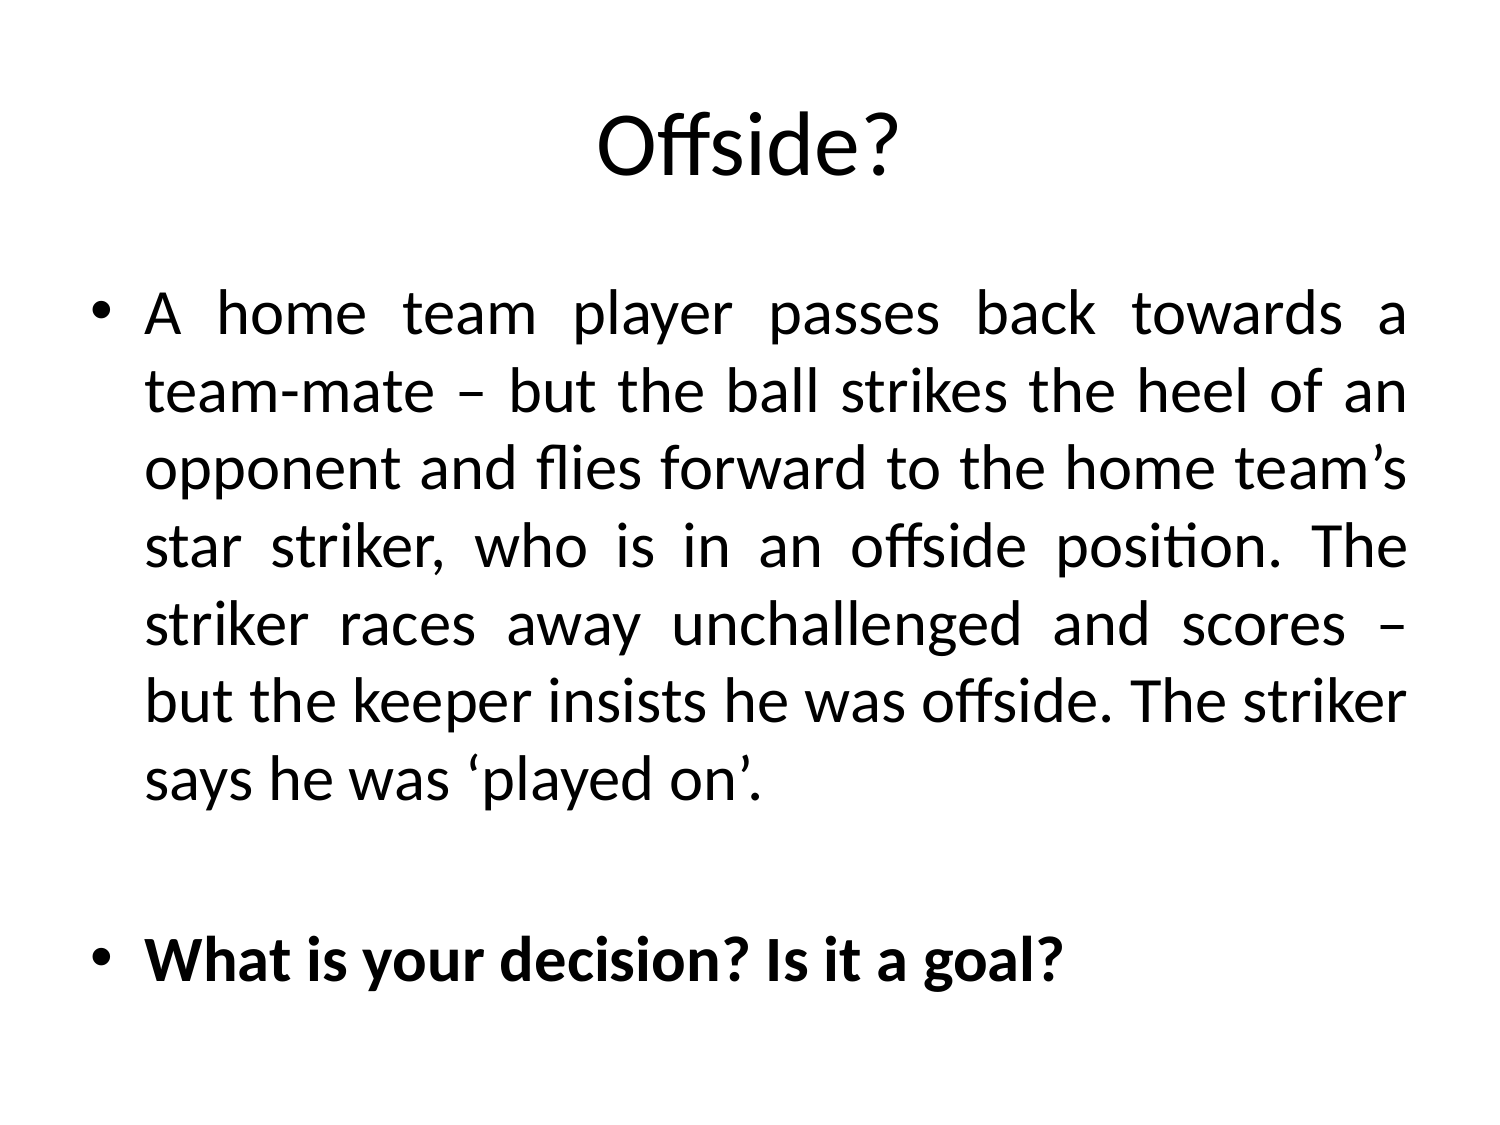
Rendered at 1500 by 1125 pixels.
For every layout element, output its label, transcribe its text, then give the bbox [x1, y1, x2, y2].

list A home team player passes back towards a team-mate – but the ball strikes the heel of an opponent and flies forward to the home team’s star striker, who is in an offside position. The striker races away unchallenged and scores – but the keeper insists he was offside. The striker says he was ‘played on’. What is your decision? Is it a goal? [75, 262, 1425, 1005]
title Offside? [75, 45, 1425, 233]
